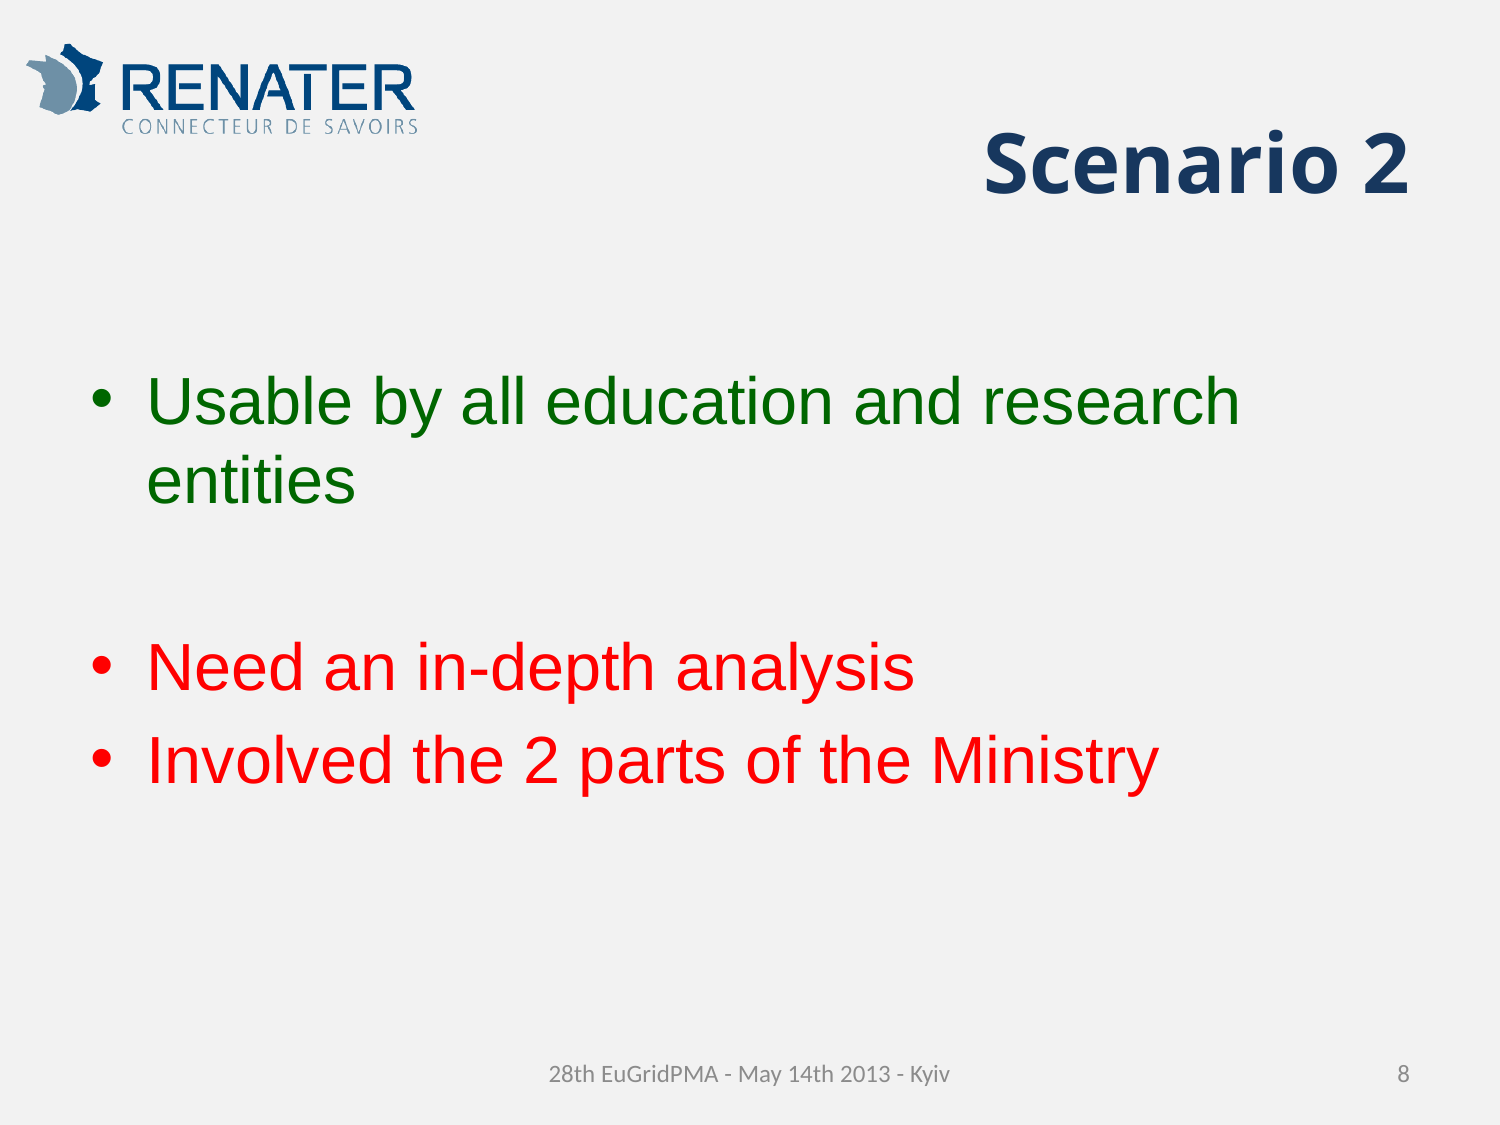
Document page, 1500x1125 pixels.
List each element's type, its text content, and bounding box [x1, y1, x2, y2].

footer 28th EuGridPMA - May 14th 2013 - Kyiv [512, 1042, 988, 1103]
title Scenario 2 [442, 66, 1425, 255]
list Usable by all education and research entities Need an in-depth analysis Involved the 2 parts of the Ministry [75, 349, 1425, 1005]
slide_number 8 [1074, 1042, 1425, 1103]
picture [0, 0, 443, 178]
